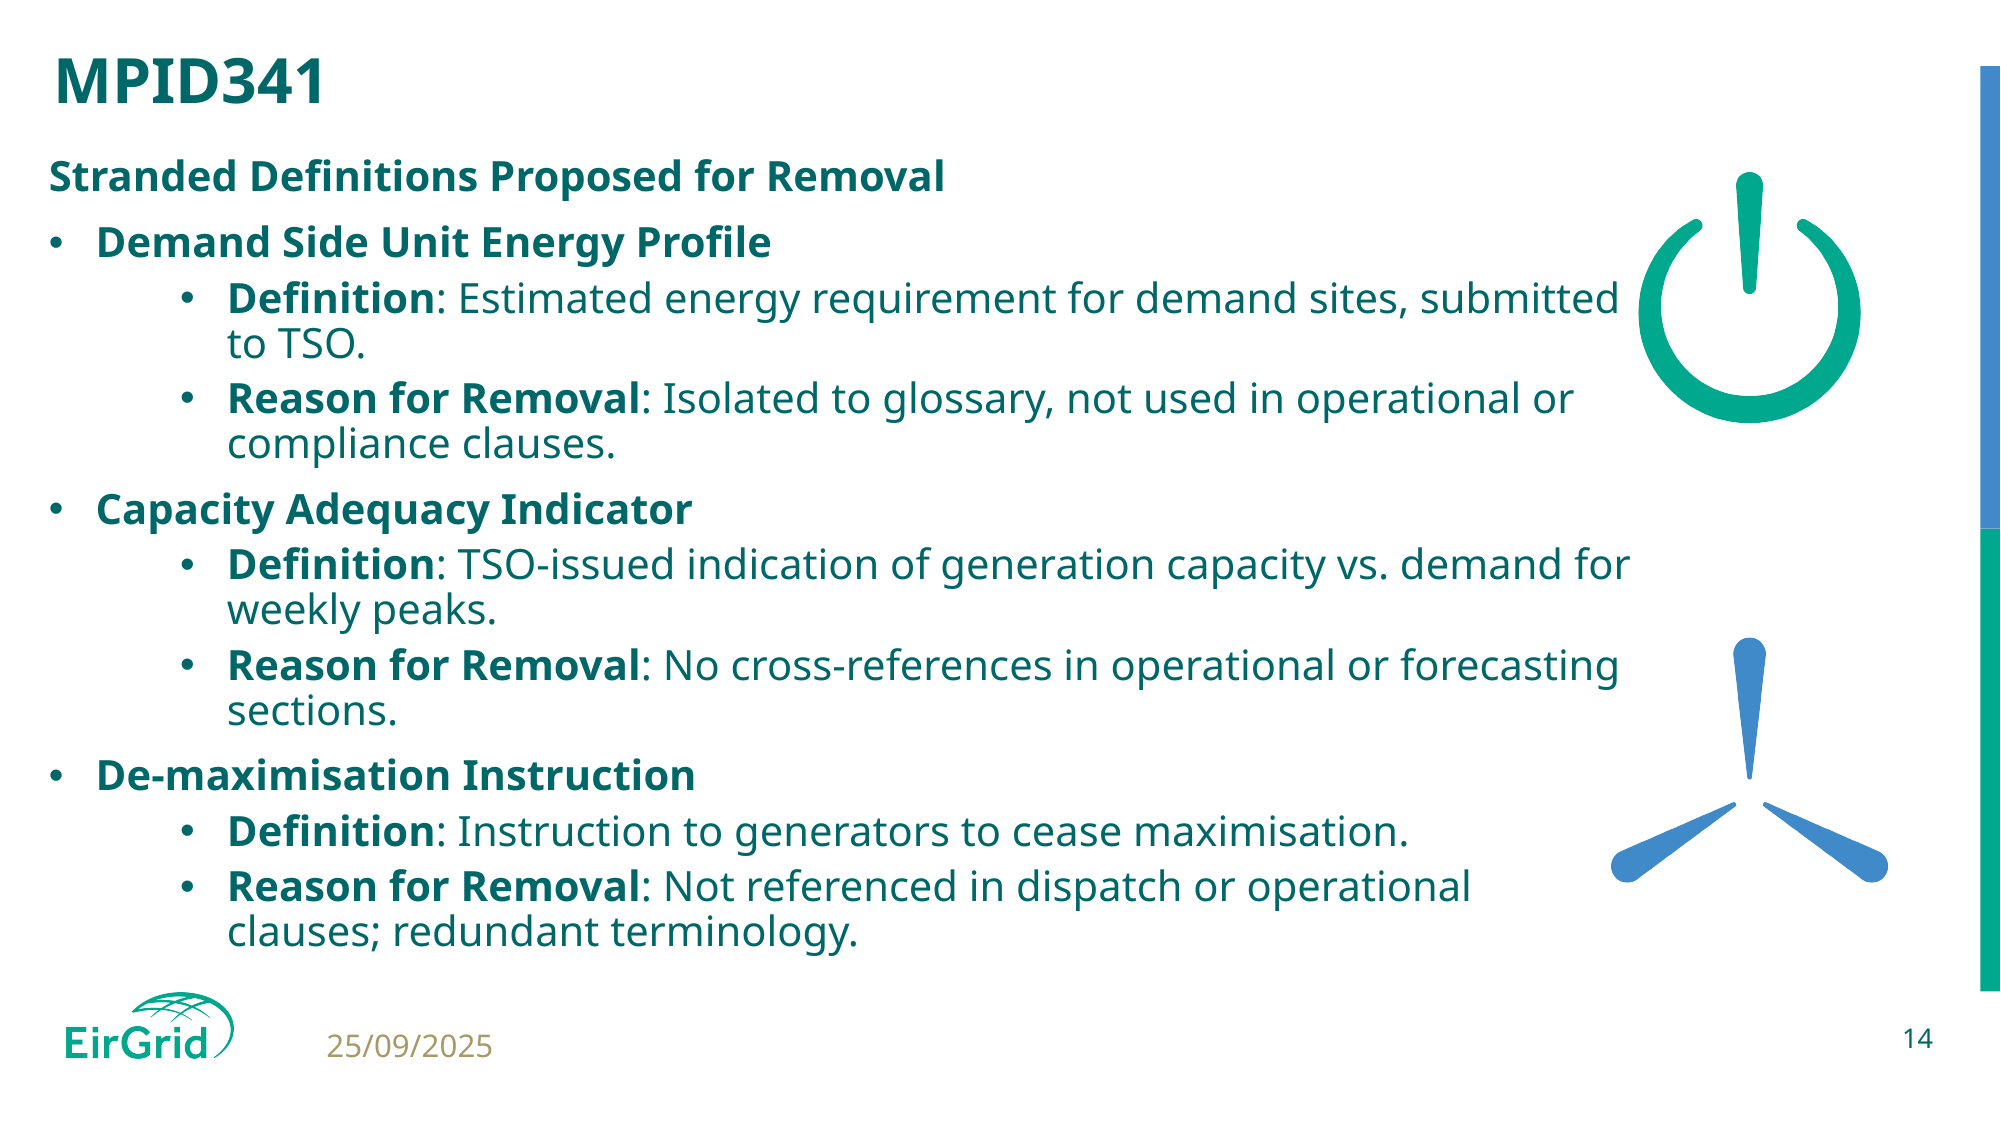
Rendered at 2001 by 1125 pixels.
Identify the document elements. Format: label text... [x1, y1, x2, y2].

title MPID341 [53, 49, 1955, 198]
picture [1637, 66, 1980, 992]
slide_number 14 [1858, 992, 1933, 1059]
text_box 25/09/2025 [326, 1030, 688, 1087]
list Stranded Definitions Proposed for Removal Demand Side Unit Energy Profile Definition: Estimated energy requirement for demand sites, submitted to TSO. Reason for Removal: Isolated to glossary, not used in operational or compliance clauses. Capacity Adequacy Indicator Definition: TSO-issued indication of generation capacity vs. demand for weekly peaks. Reason for Removal: No cross-references in operational or forecasting sections. De-maximisation Instruction Definition: Instruction to generators to cease maximisation. Reason for Removal: Not referenced in dispatch or operational clauses; redundant terminology. [48, 155, 1637, 1057]
